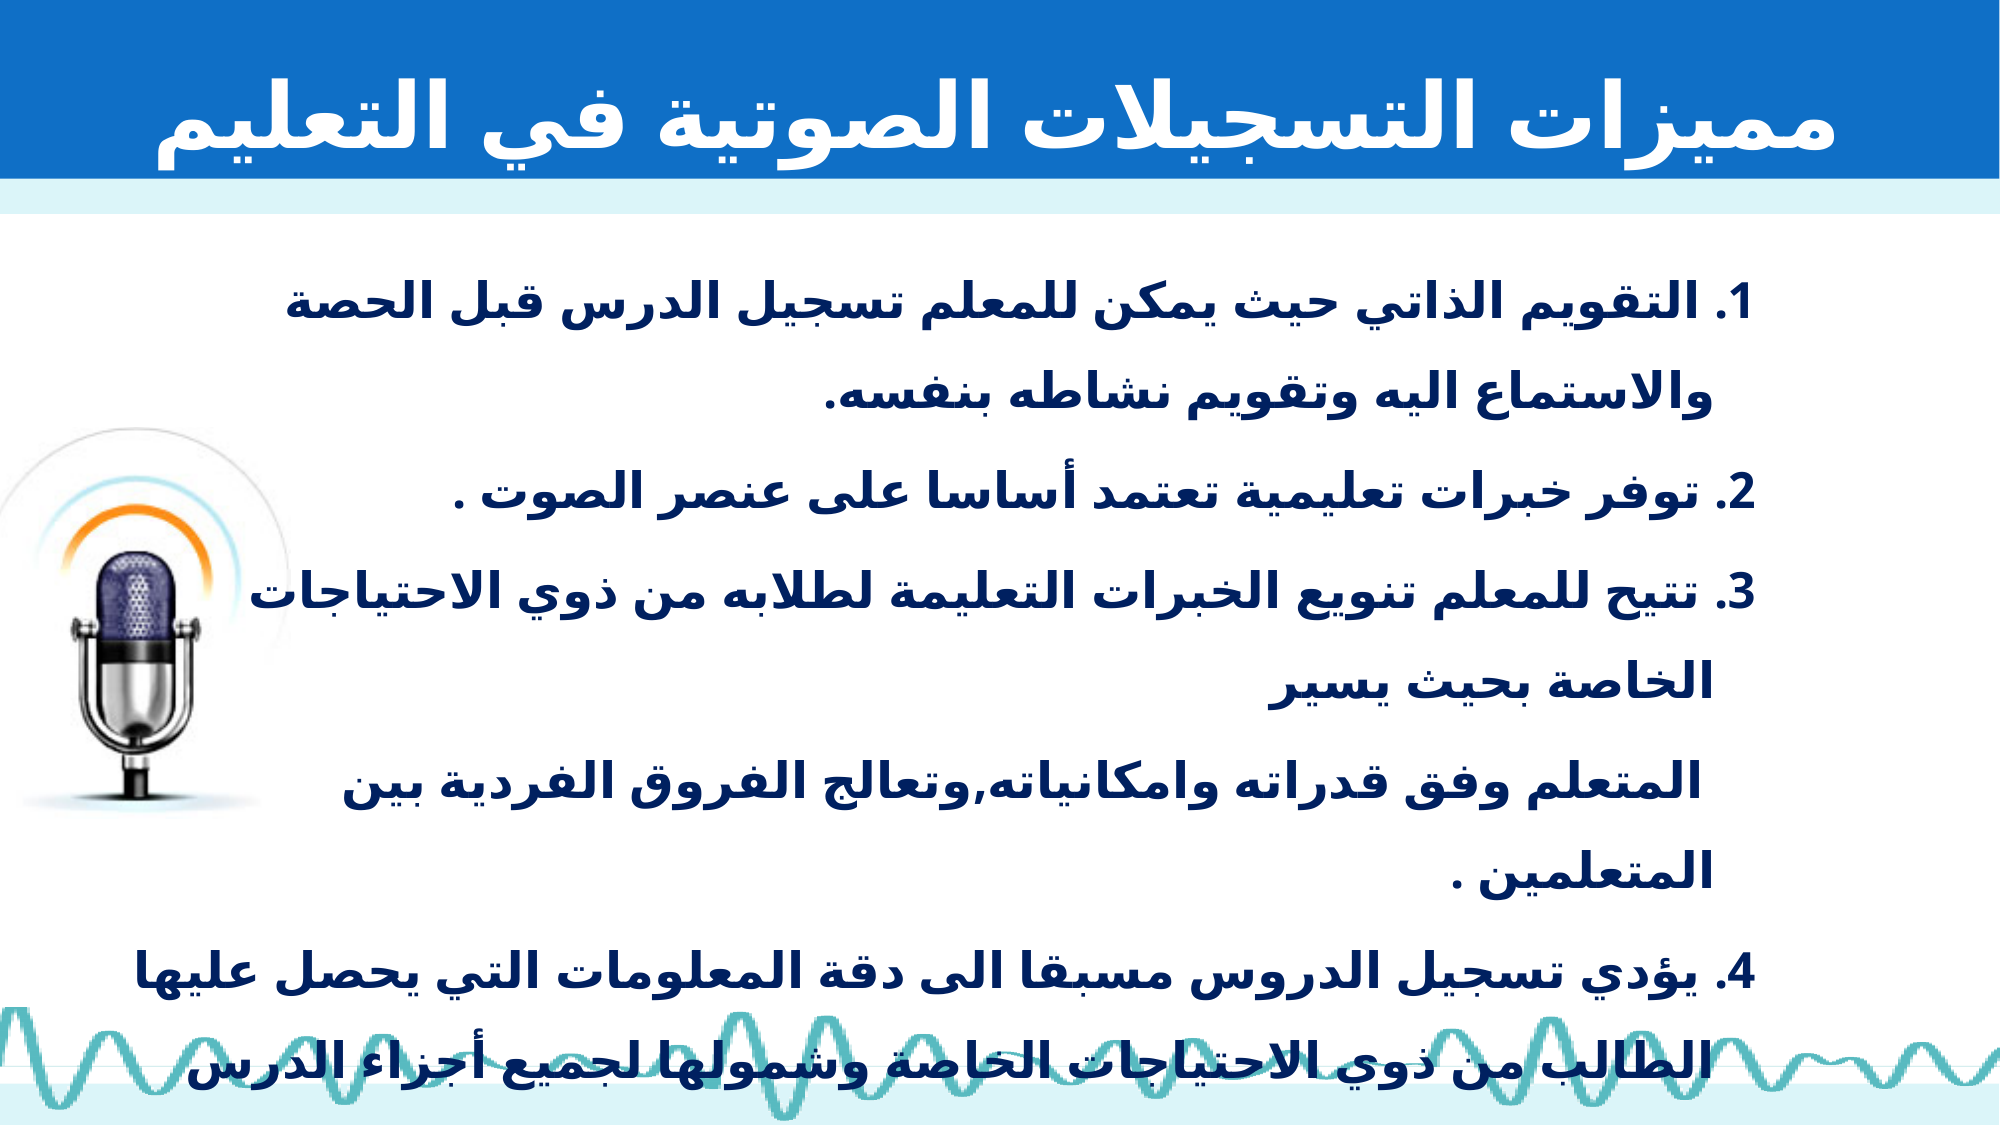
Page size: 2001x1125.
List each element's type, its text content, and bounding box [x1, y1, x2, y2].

list التقويم الذاتي حيث يمكن للمعلم تسجيل الدرس قبل الحصة والاستماع اليه وتقويم نشاطه بنفسه. توفر خبرات تعليمية تعتمد أساسا على عنصر الصوت . تتيح للمعلم تنويع الخبرات التعليمة لطلابه من ذوي الاحتياجات الخاصة بحيث يسير المتعلم وفق قدراته وامكانياته,وتعالج الفروق الفردية بين المتعلمين . 4. يؤدي تسجيل الدروس مسبقا الى دقة المعلومات التي يحصل عليها الطالب من ذوي الاحتياجات الخاصة وشمولها لجميع أجزاء الدرس الواحد . 5. تقدم للمعلم طريقة ناجحة لتقييم سلوكه في المواقف التعليمية وتحسين أدائه من خلال التعرف على مواطن الضعف وتلافيها . [101, 231, 1787, 792]
title مميزات التسجيلات الصوتية في التعليم [97, 18, 1898, 206]
picture [0, 426, 291, 819]
